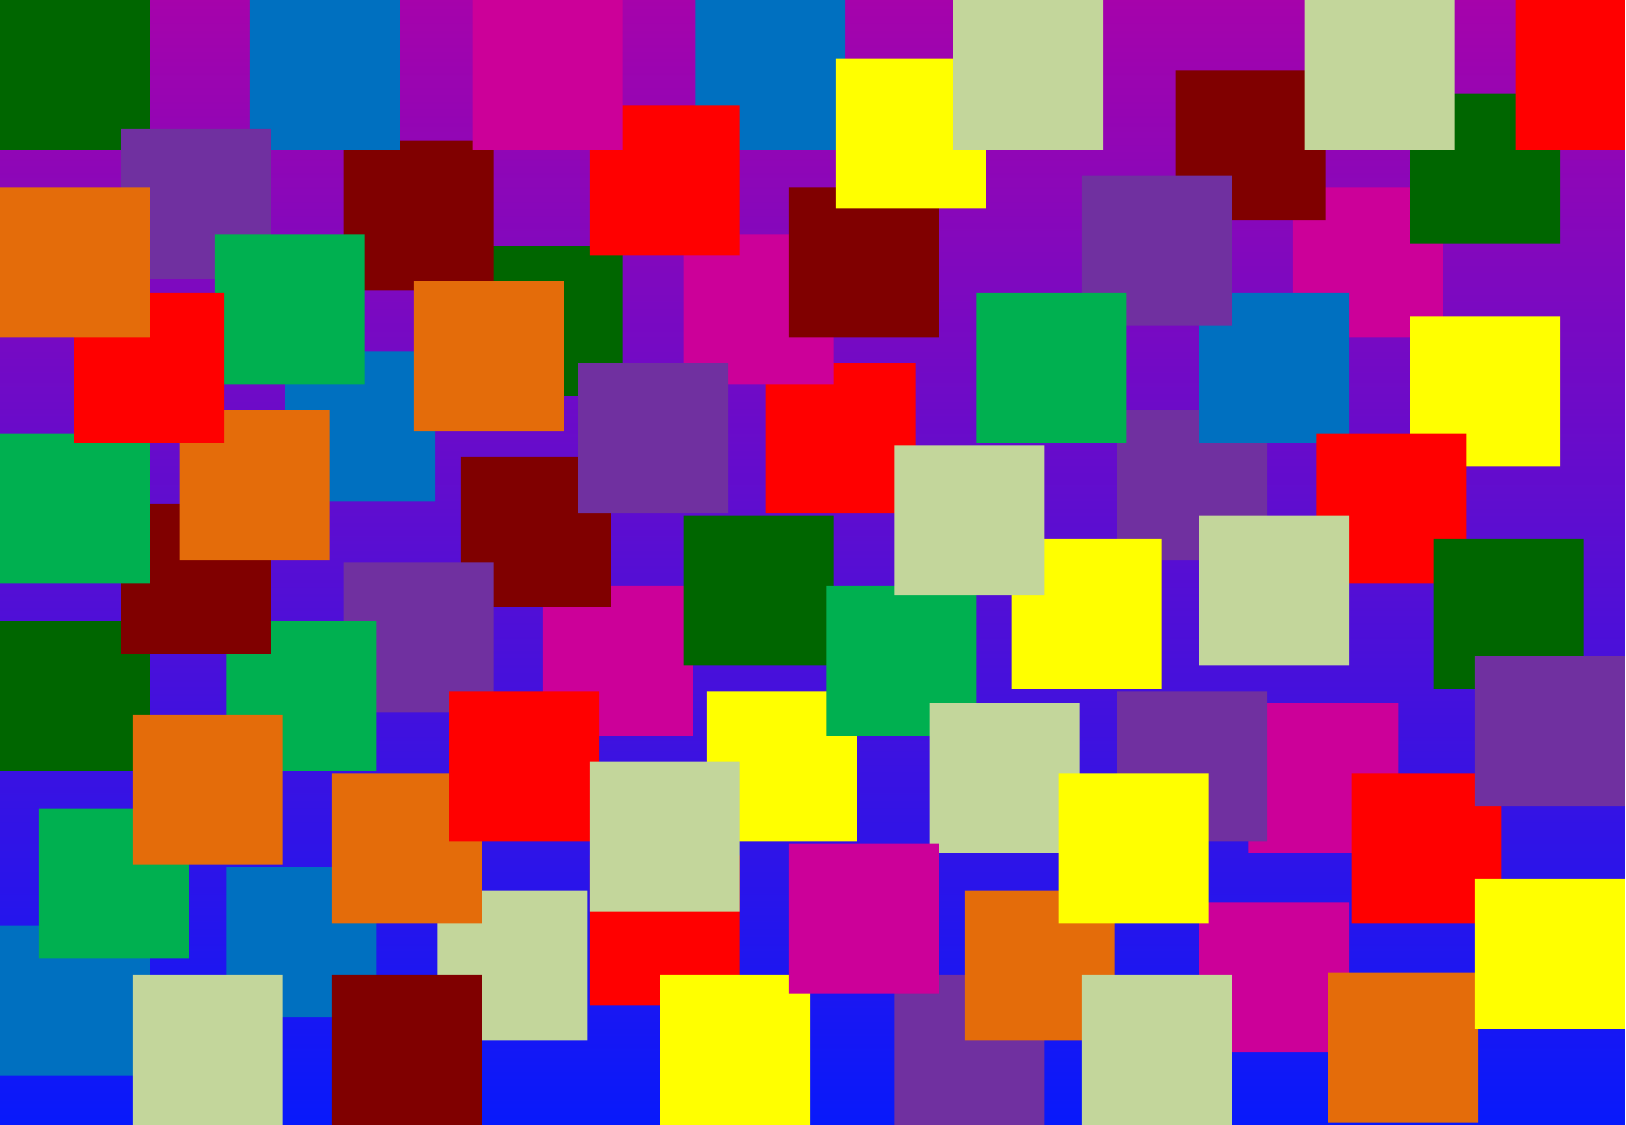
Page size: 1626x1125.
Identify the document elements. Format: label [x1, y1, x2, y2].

text_box [681, 513, 836, 668]
text_box [342, 560, 496, 714]
text_box [928, 701, 1082, 855]
text_box [705, 689, 859, 843]
text_box [588, 103, 742, 257]
text_box [1197, 900, 1351, 1054]
text_box [1431, 537, 1586, 691]
text_box [435, 888, 589, 1043]
text_box [72, 291, 226, 445]
text_box [0, 924, 152, 1078]
text_box [974, 291, 1129, 445]
text_box [119, 502, 273, 656]
text_box [224, 619, 379, 773]
text_box [1246, 701, 1400, 855]
text_box [892, 443, 1046, 597]
text_box [963, 888, 1117, 1043]
text_box [459, 455, 613, 609]
text_box [1473, 877, 1625, 1031]
text_box [131, 713, 285, 867]
text_box [1291, 185, 1445, 339]
text_box [447, 689, 601, 843]
text_box [787, 842, 941, 996]
text_box [693, 0, 847, 152]
text_box [412, 279, 566, 433]
text_box [1197, 513, 1351, 668]
text_box [763, 361, 918, 515]
text_box [213, 232, 367, 386]
text_box [248, 0, 402, 152]
text_box [1080, 174, 1234, 328]
text_box [119, 127, 273, 281]
text_box [342, 138, 496, 293]
text_box [37, 806, 191, 961]
text_box [1314, 431, 1468, 586]
text_box [0, 185, 152, 339]
text_box [576, 361, 730, 515]
text_box [1080, 973, 1234, 1125]
text_box [1303, 0, 1457, 152]
text_box [131, 973, 285, 1125]
text_box [787, 185, 941, 339]
text_box [178, 408, 332, 562]
text_box [330, 771, 484, 925]
text_box [589, 914, 742, 1007]
text_box [681, 232, 836, 386]
text_box [224, 865, 379, 1019]
text_box [1408, 92, 1562, 246]
text_box [1408, 314, 1562, 468]
text_box [0, 0, 152, 152]
text_box [1197, 291, 1351, 445]
text_box [824, 584, 979, 738]
text_box [0, 619, 152, 773]
text_box [1115, 408, 1269, 562]
text_box [951, 0, 1105, 152]
text_box [1010, 537, 1164, 691]
text_box [283, 349, 437, 504]
text_box [1115, 689, 1269, 843]
text_box [834, 56, 988, 211]
text_box [541, 584, 695, 738]
text_box [1473, 654, 1625, 808]
text_box [1513, 0, 1625, 152]
text_box [658, 973, 812, 1125]
text_box [892, 973, 1046, 1125]
text_box [471, 0, 625, 152]
text_box [1326, 970, 1480, 1125]
text_box [1056, 771, 1211, 925]
text_box [588, 760, 742, 914]
text_box [0, 431, 152, 586]
text_box [1174, 68, 1328, 222]
text_box [330, 973, 484, 1125]
text_box [1349, 771, 1504, 925]
text_box [496, 244, 625, 398]
